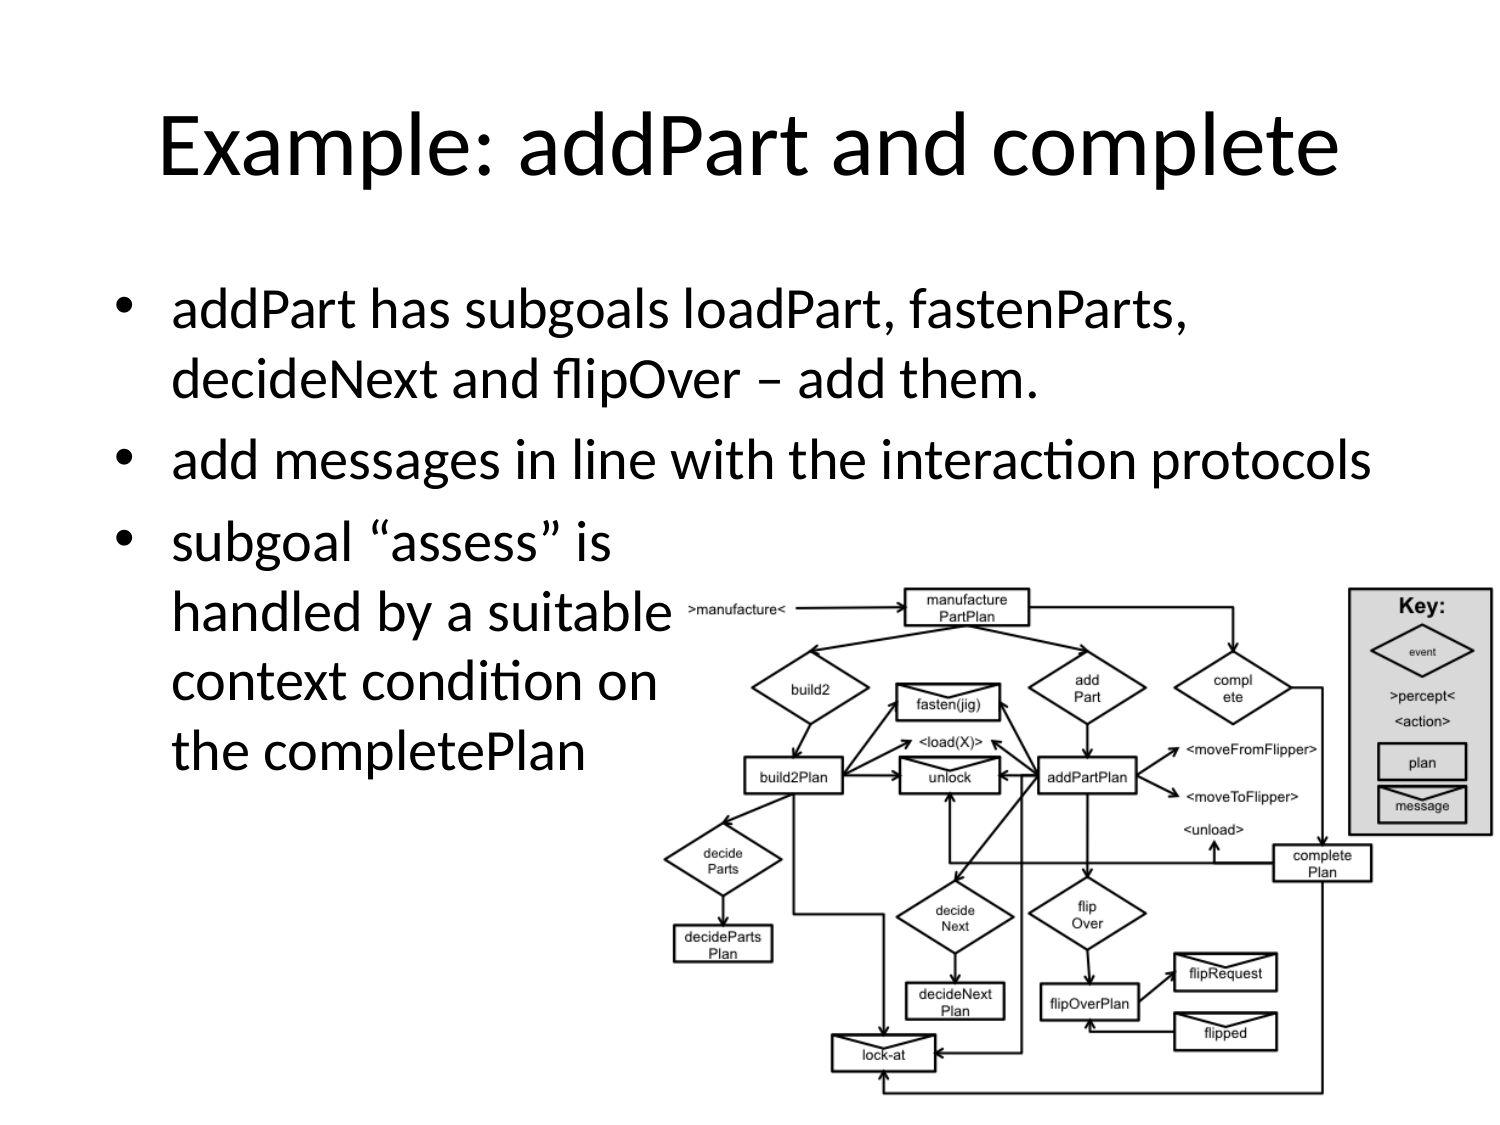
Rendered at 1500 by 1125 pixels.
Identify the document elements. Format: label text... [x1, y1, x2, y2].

list addPart has subgoals loadPart, fastenParts, decideNext and flipOver – add them. add messages in line with the interaction protocols subgoal “assess” is handled by a suitable context condition on the completePlan [99, 262, 1475, 1074]
title Example: addPart and complete [75, 45, 1425, 233]
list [662, 584, 1500, 1105]
